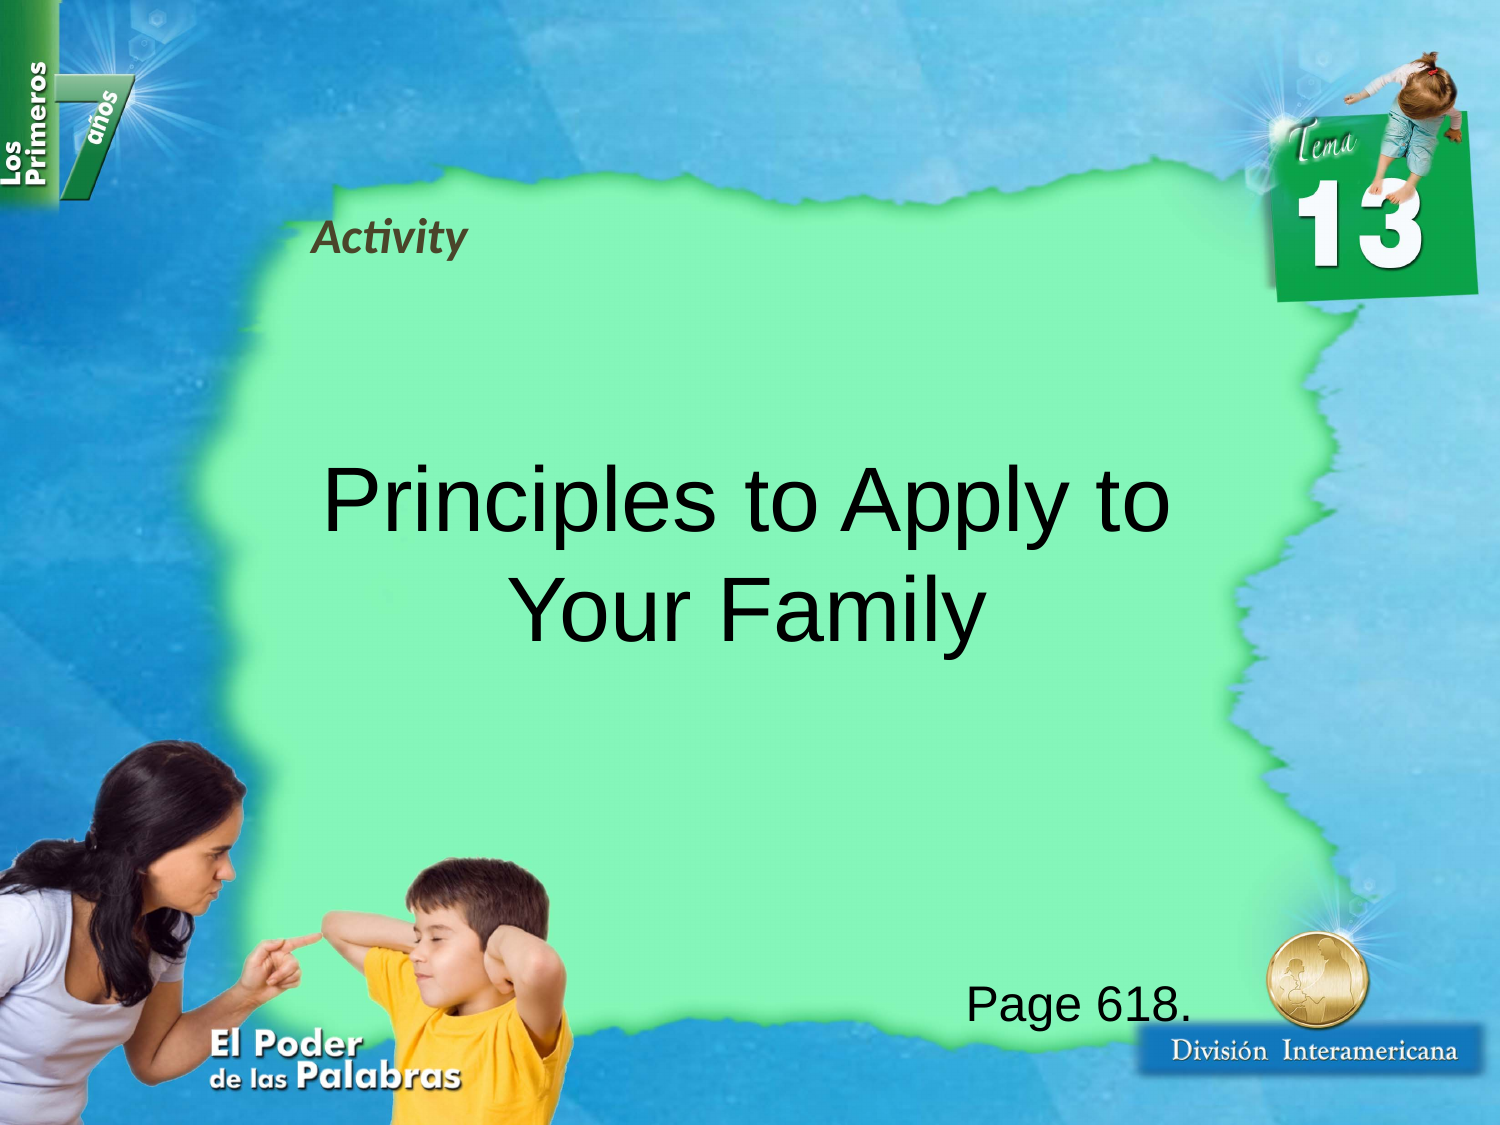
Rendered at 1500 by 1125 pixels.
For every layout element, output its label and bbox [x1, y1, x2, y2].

picture [0, 0, 1500, 1125]
text_box [265, 195, 1259, 1040]
